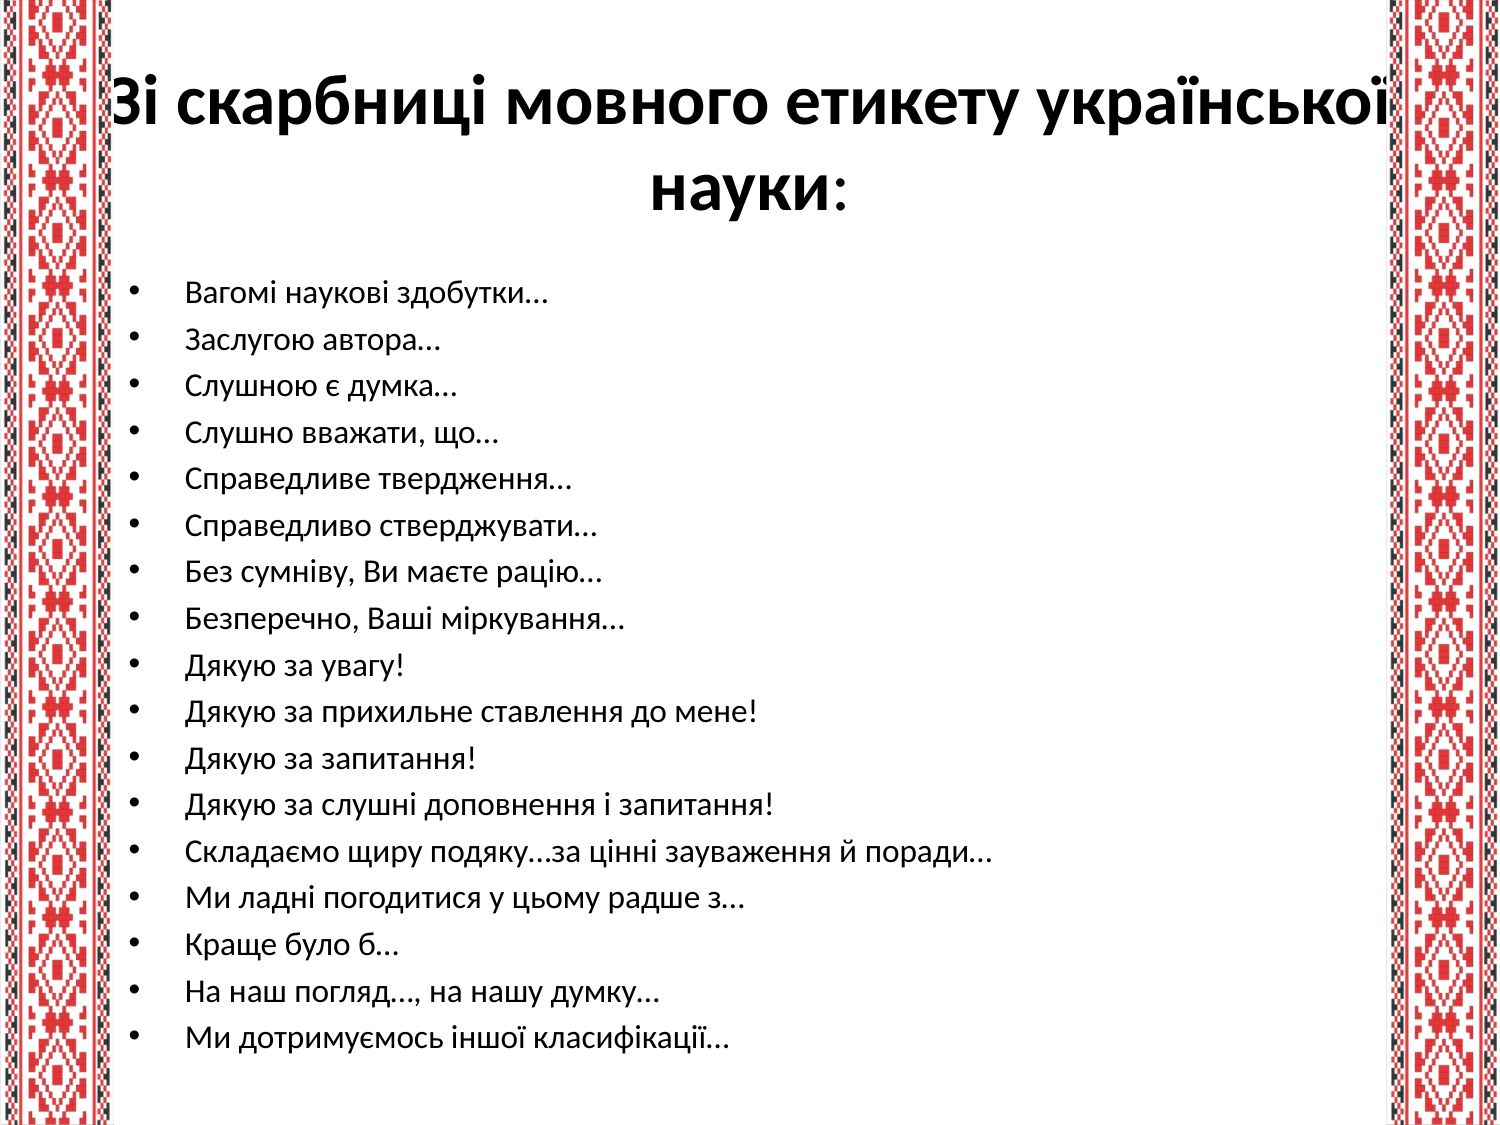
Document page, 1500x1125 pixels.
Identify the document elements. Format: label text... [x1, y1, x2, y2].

picture [880, 1, 1500, 1124]
picture [0, 1, 620, 1124]
title Зі скарбниці мовного етикету української науки: [114, 45, 1386, 233]
list Вагомі наукові здобутки… Заслугою автора… Слушною є думка… Слушно вважати, що… Справедливе твердження… Справедливо стверджувати… Без сумніву, Ви маєте рацію… Безперечно, Ваші міркування… Дякую за увагу! Дякую за прихильне ставлення до мене! Дякую за запитання! Дякую за слушні доповнення і запитання! Складаємо щиру подяку…за цінні зауваження й поради… Ми ладні погодитися у цьому радше з… Краще було б… На наш погляд…, на нашу думку… Ми дотримуємось іншої класифікації… [114, 262, 1386, 1005]
